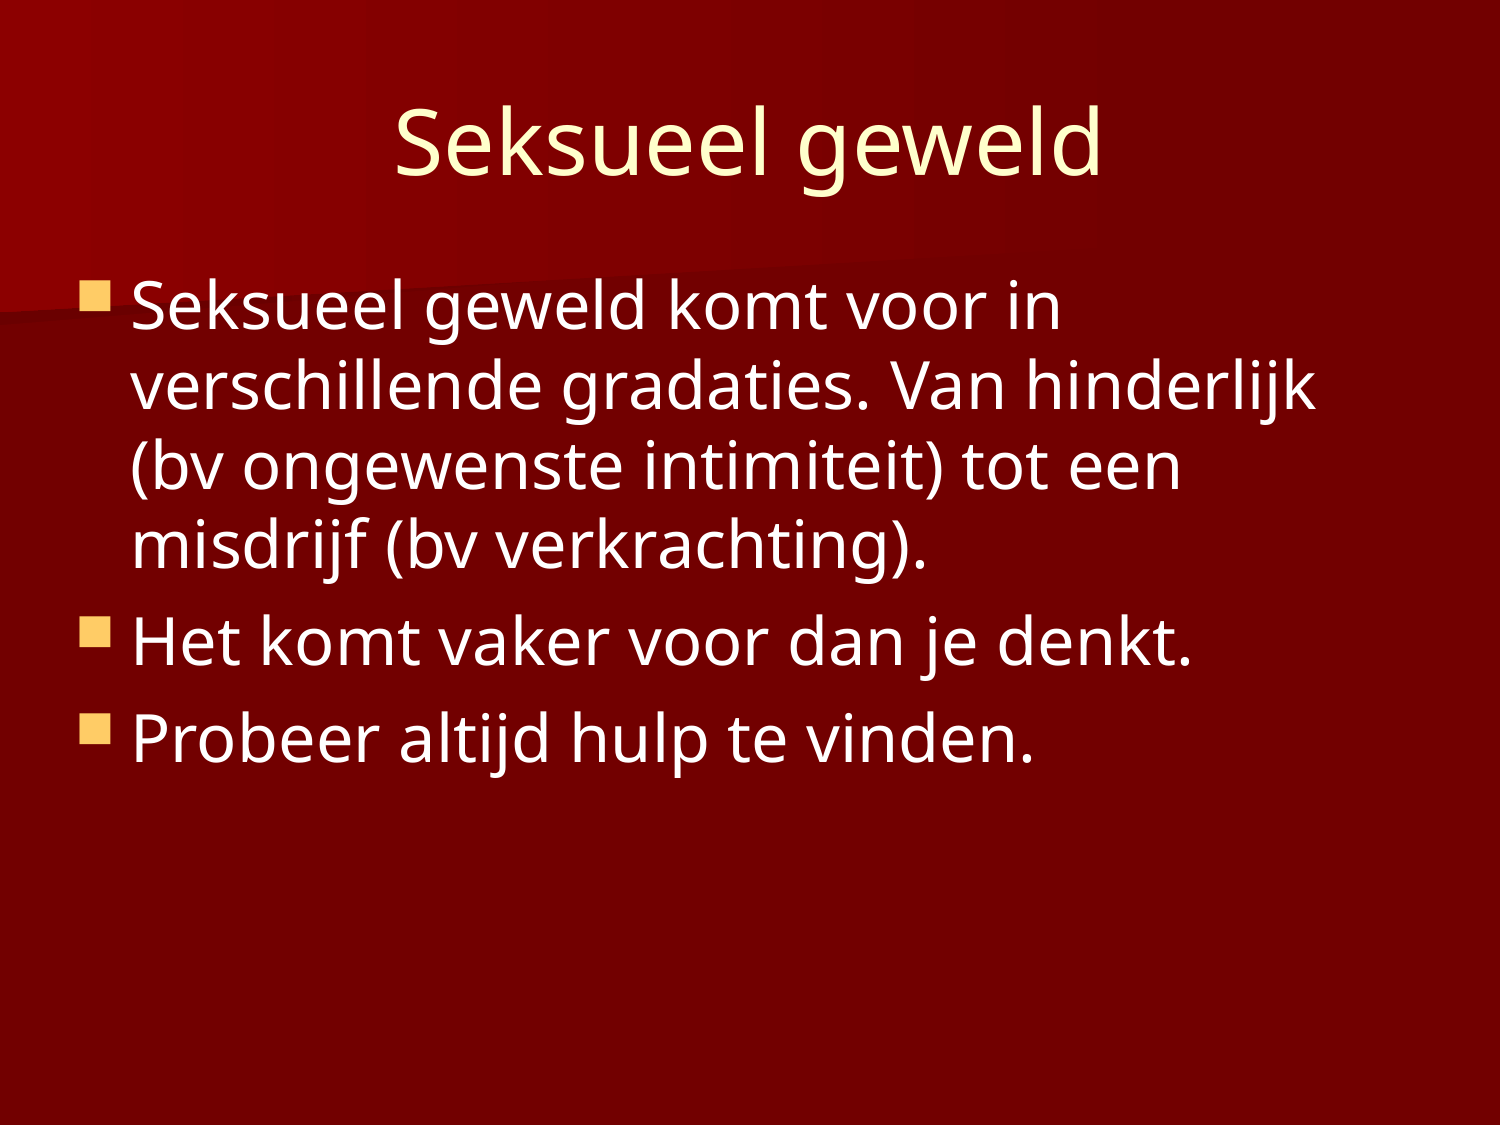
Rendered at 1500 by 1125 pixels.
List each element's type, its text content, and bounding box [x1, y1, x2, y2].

list Seksueel geweld komt voor in verschillende gradaties. Van hinderlijk (bv ongewenste intimiteit) tot een misdrijf (bv verkrachting). Het komt vaker voor dan je denkt. Probeer altijd hulp te vinden. [74, 262, 1425, 986]
title Seksueel geweld [74, 28, 1425, 250]
